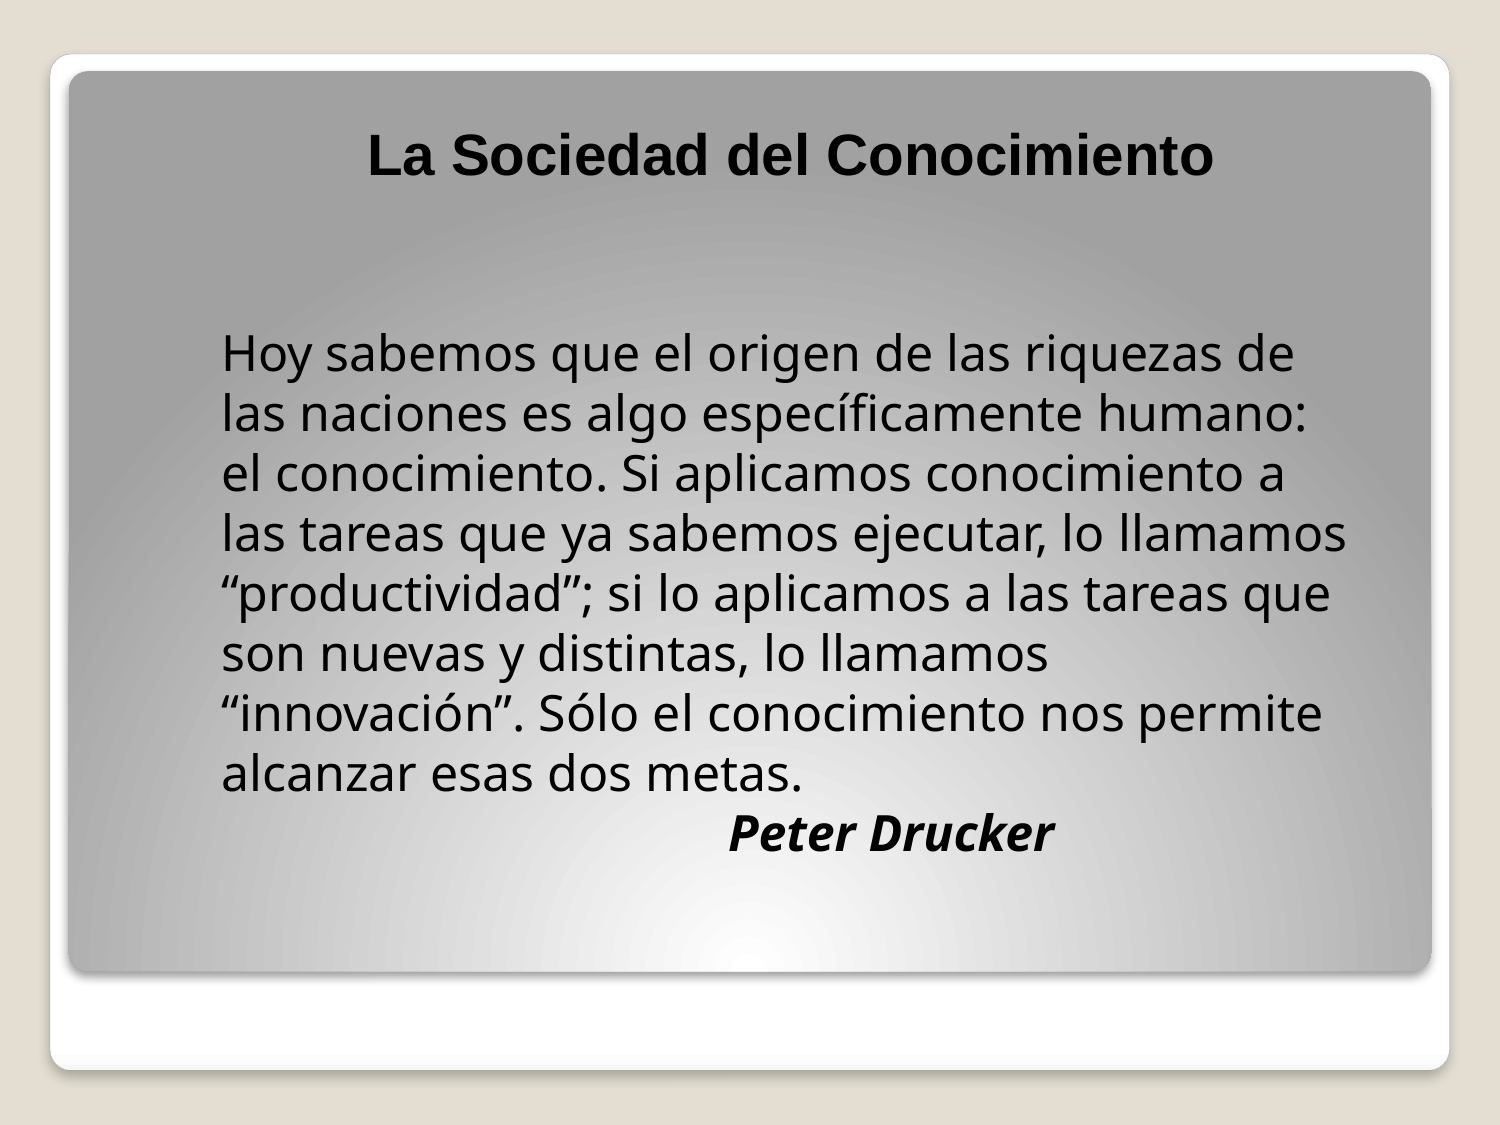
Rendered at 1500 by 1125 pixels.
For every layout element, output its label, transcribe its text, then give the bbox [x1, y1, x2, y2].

text_box Hoy sabemos que el origen de las riquezas de las naciones es algo específicamente humano: el conocimiento. Si aplicamos conocimiento a las tareas que ya sabemos ejecutar, lo llamamos “productividad”; si lo aplicamos a las tareas que son nuevas y distintas, lo llamamos “innovación”. Sólo el conocimiento nos permite alcanzar esas dos metas. Peter Drucker [206, 314, 1365, 955]
text_box La Sociedad del Conocimiento [206, 109, 1376, 195]
